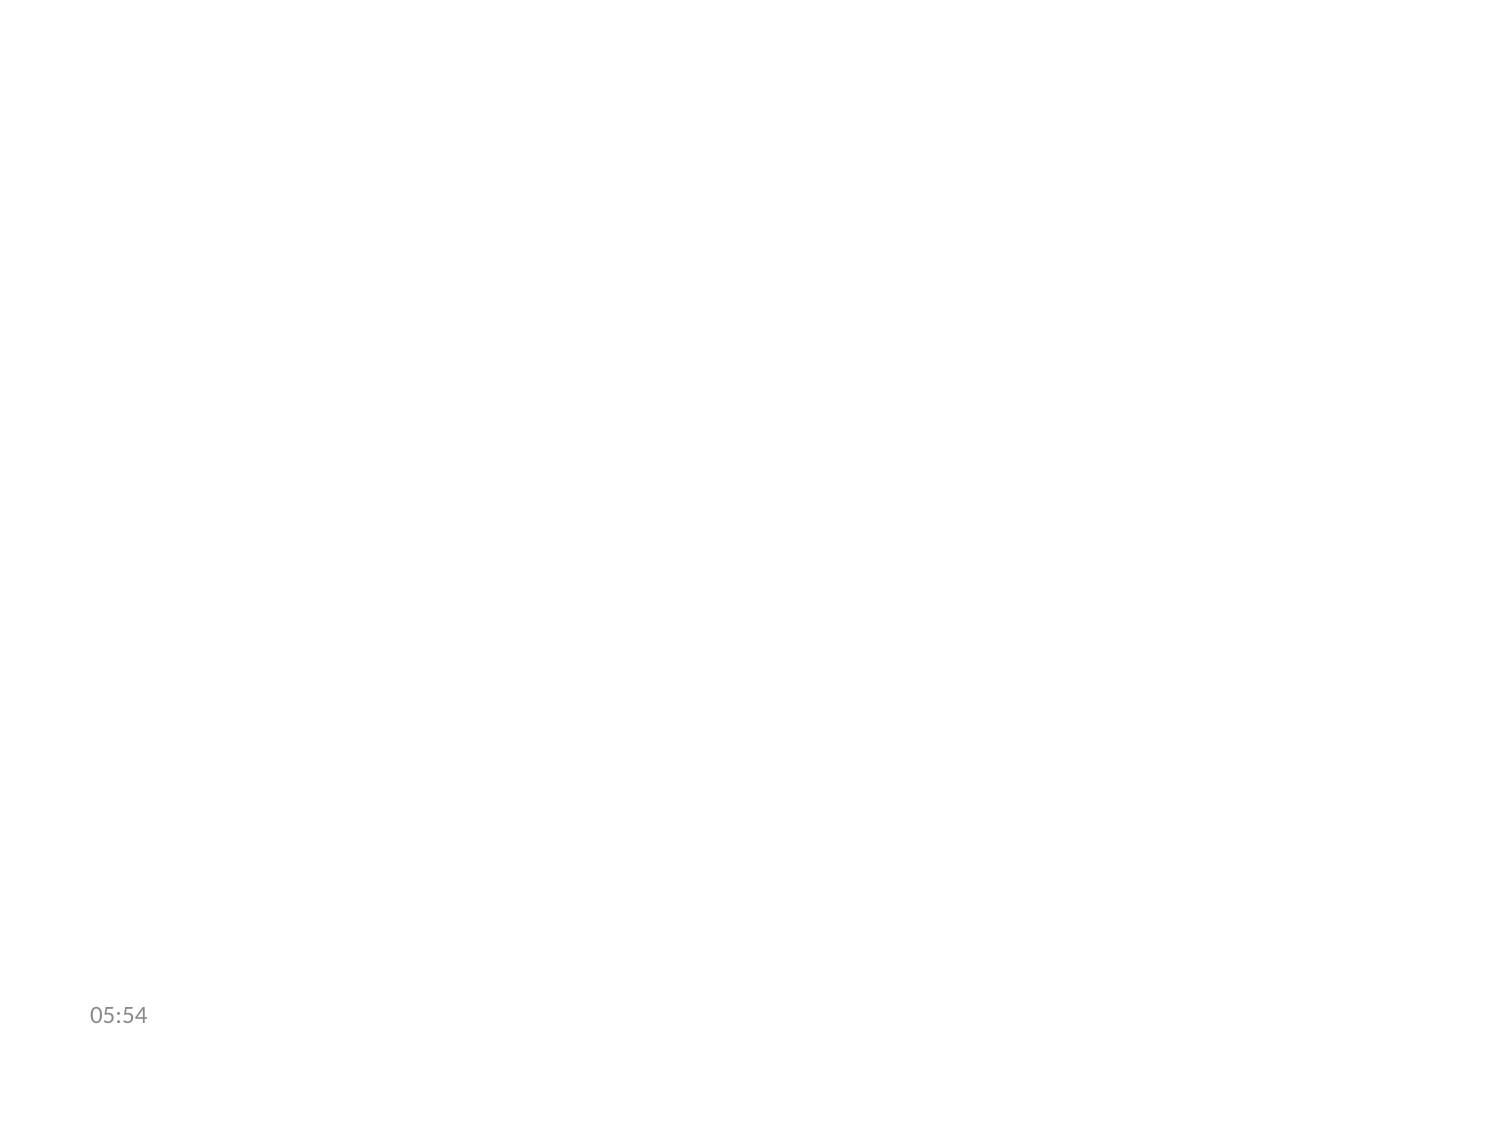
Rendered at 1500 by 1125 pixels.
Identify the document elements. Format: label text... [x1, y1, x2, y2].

text_box 15:35 [75, 983, 425, 1044]
